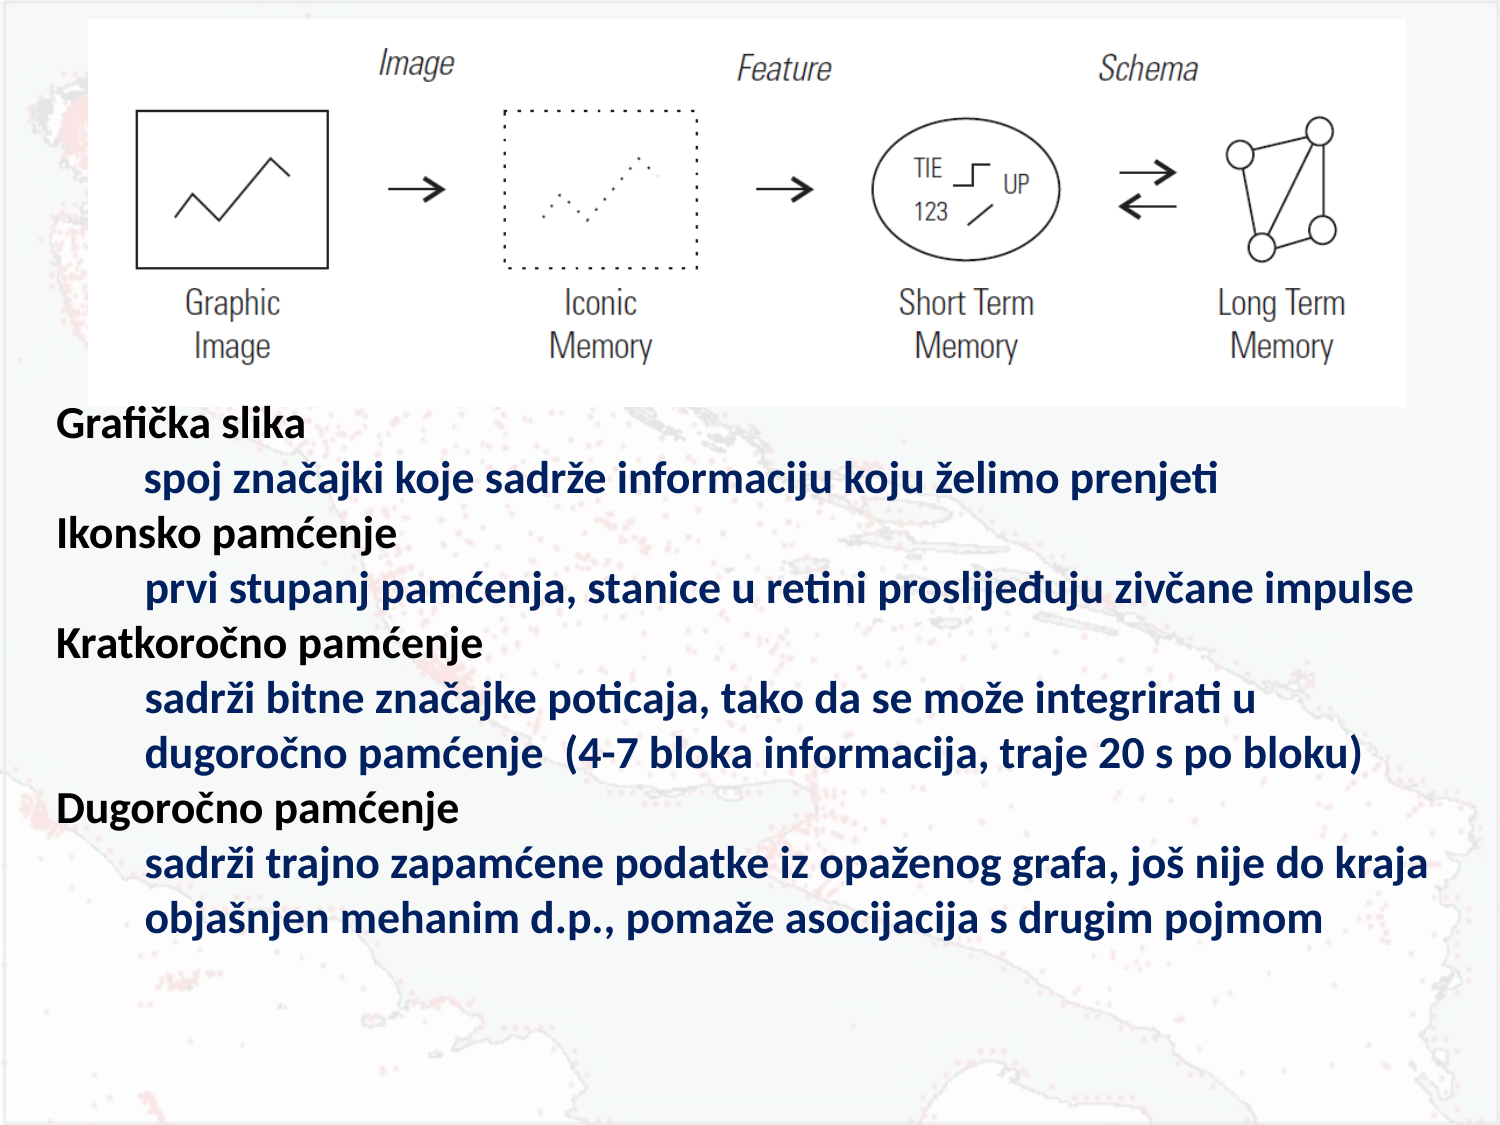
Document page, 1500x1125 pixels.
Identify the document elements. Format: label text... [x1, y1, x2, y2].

picture [88, 18, 1406, 407]
text_box Grafička slika spoj značajki koje sadrže informaciju koju želimo prenjeti Ikonsko pamćenje prvi stupanj pamćenja, stanice u retini proslijeđuju zivčane impulse Kratkoročno pamćenje sadrži bitne značajke poticaja, tako da se može integrirati u dugoročno pamćenje (4-7 bloka informacija, traje 20 s po bloku) Dugoročno pamćenje sadrži trajno zapamćene podatke iz opaženog grafa, još nije do kraja objašnjen mehanim d.p., pomaže asocijacija s drugim pojmom [41, 385, 1447, 1010]
